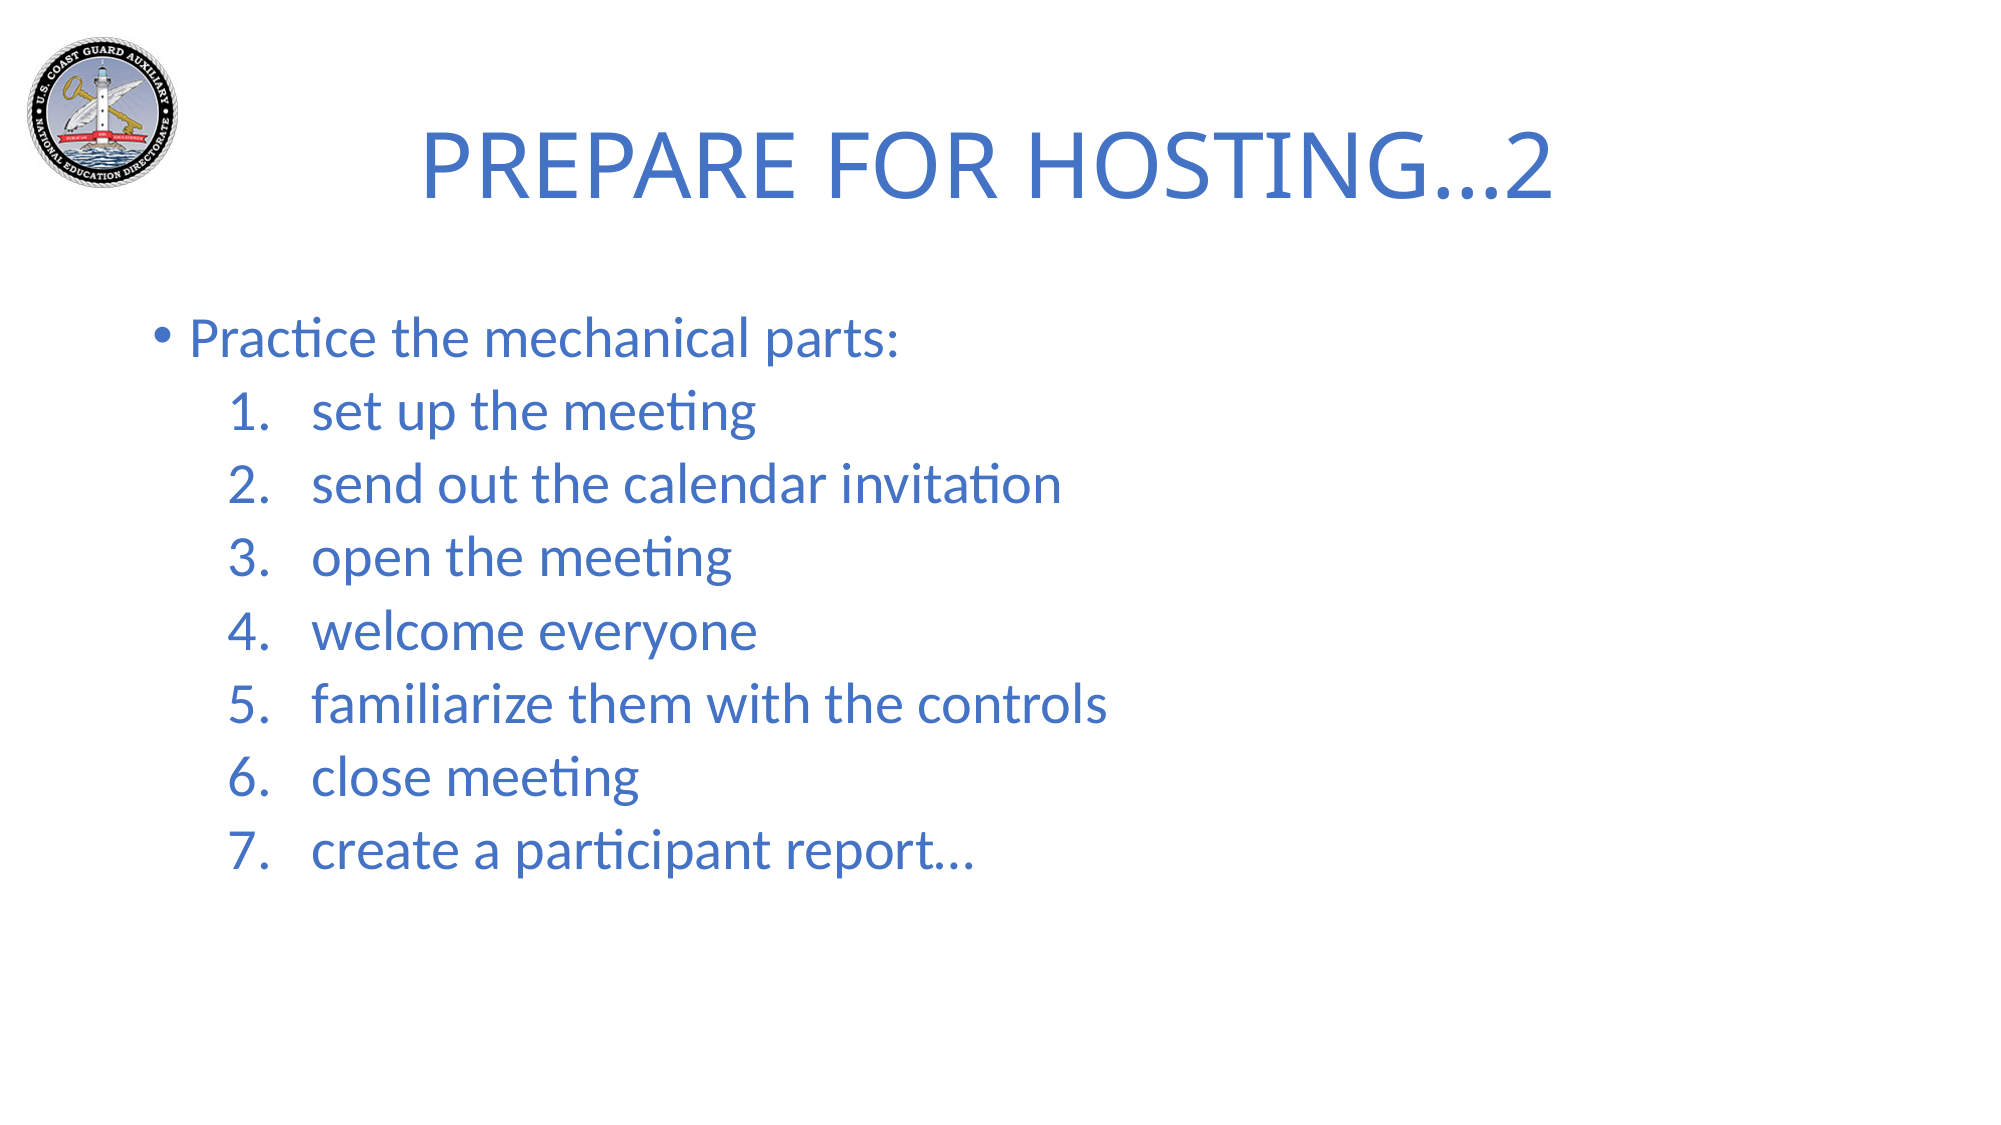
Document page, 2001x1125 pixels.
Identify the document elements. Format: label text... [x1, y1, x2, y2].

title PREPARE FOR HOSTING…2 [137, 59, 1863, 278]
list Practice the mechanical parts: set up the meeting send out the calendar invitation open the meeting welcome everyone familiarize them with the controls close meeting create a participant report… [137, 299, 1863, 1014]
picture [27, 37, 178, 188]
